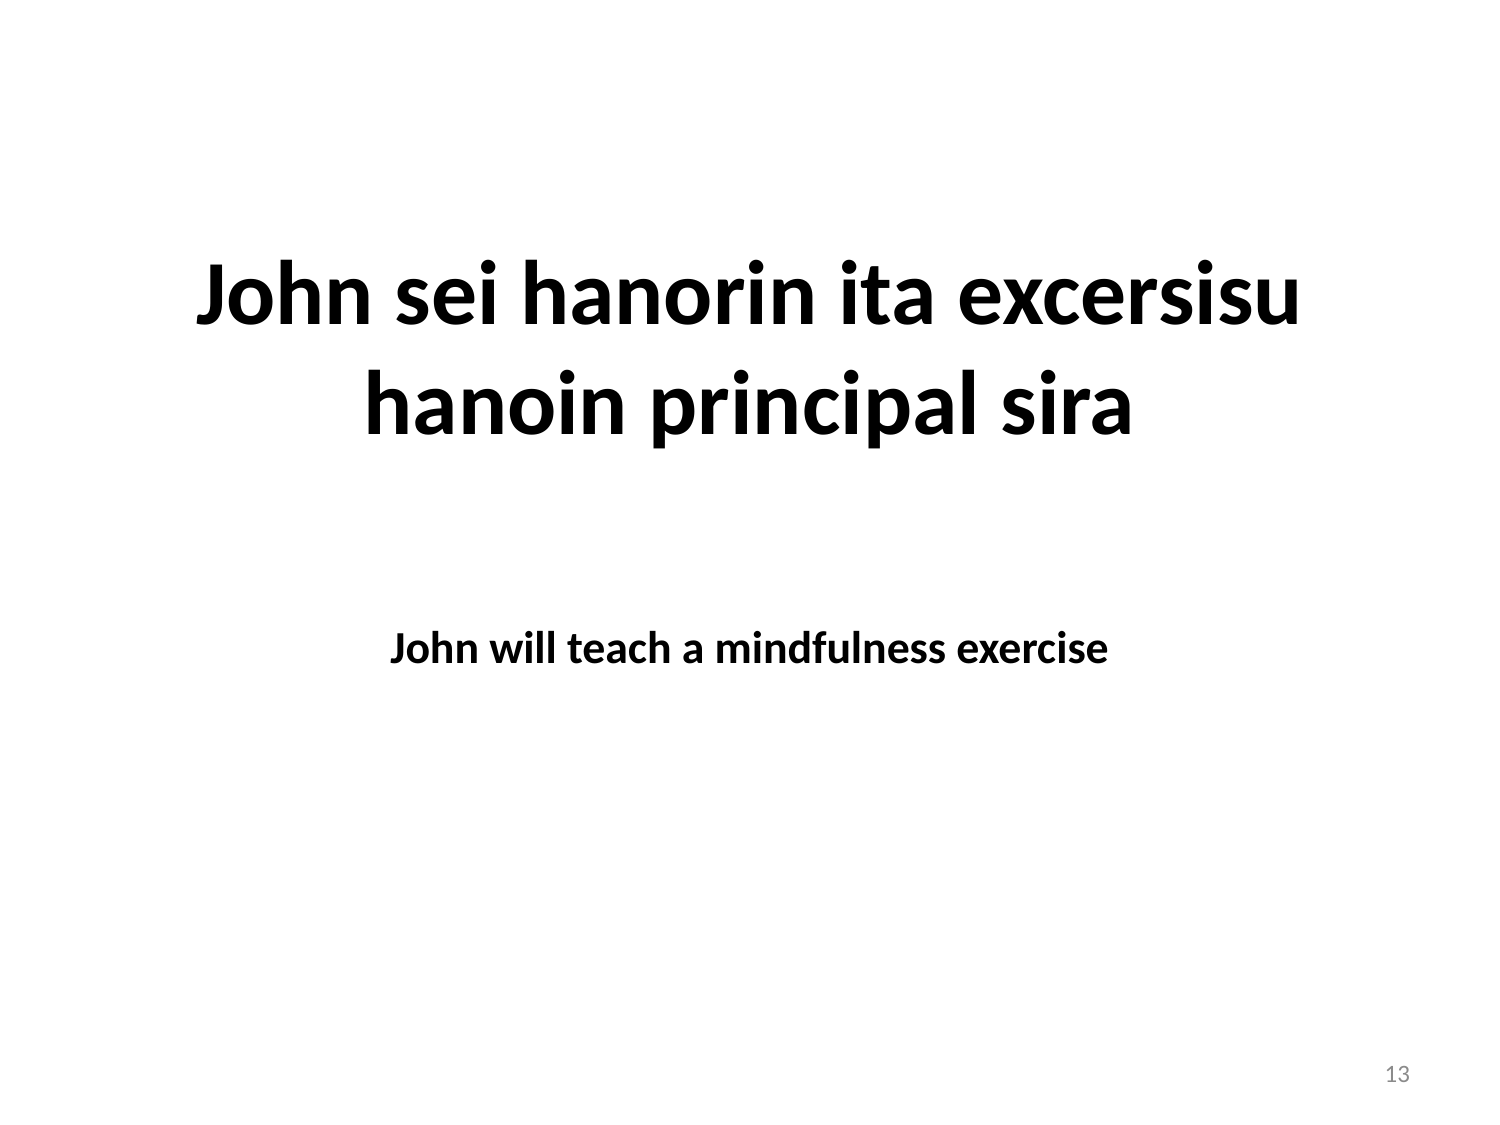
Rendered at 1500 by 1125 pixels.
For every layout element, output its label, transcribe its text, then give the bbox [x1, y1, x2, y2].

title John sei hanorin ita excersisu hanoin principal sira John will teach a mindfulness exercise [75, 154, 1425, 806]
slide_number 13 [1074, 1042, 1425, 1103]
